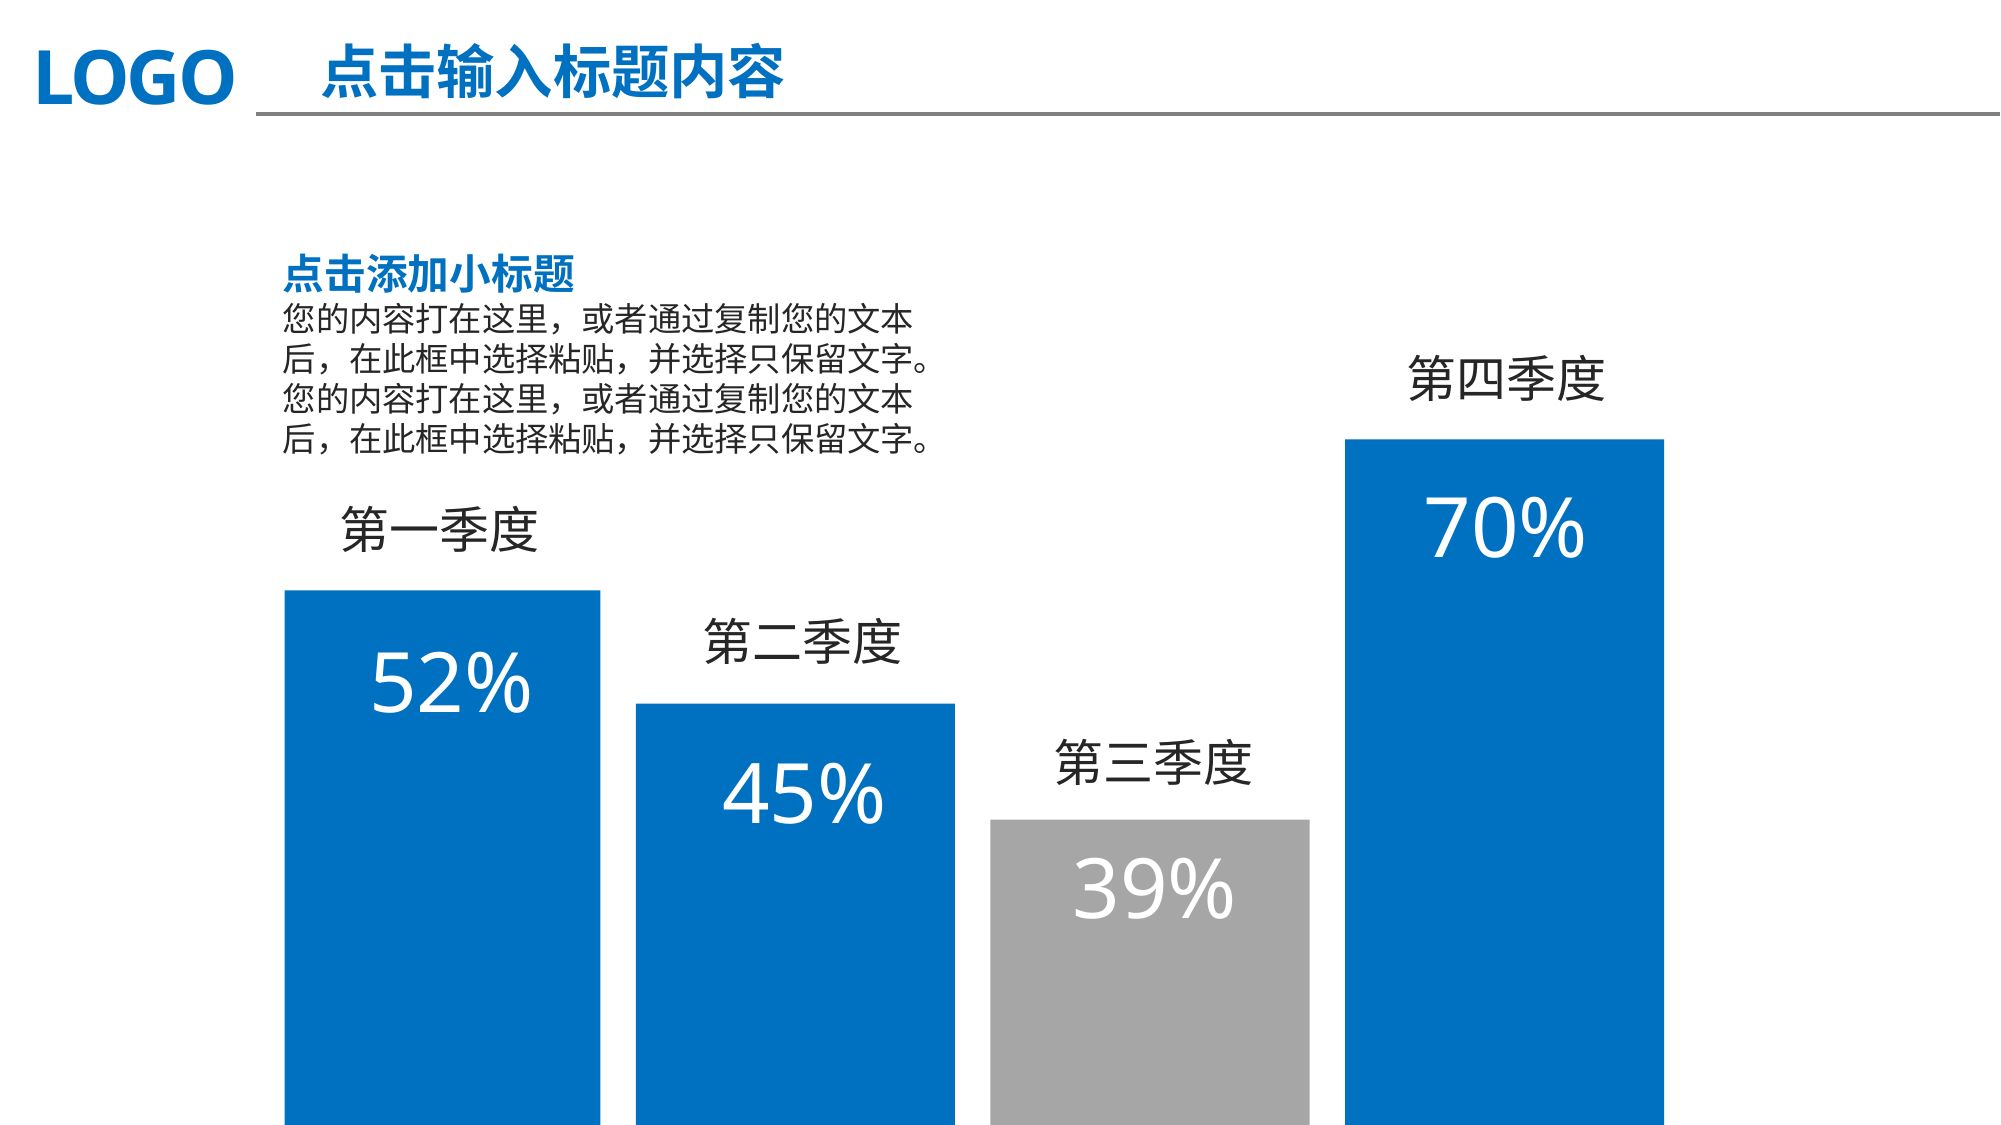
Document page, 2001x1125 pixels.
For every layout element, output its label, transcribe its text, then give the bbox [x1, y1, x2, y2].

text_box 第一季度 [325, 498, 560, 566]
text_box 70% [1409, 466, 1604, 582]
text_box [284, 590, 601, 1125]
text_box [635, 703, 955, 1125]
text_box 39% [1058, 828, 1253, 943]
text_box 52% [354, 621, 549, 737]
text_box 45% [707, 732, 902, 848]
text_box 第三季度 [1040, 731, 1274, 799]
text_box [990, 819, 1310, 1125]
text_box 第二季度 [689, 610, 924, 679]
text_box 第四季度 [1392, 347, 1627, 416]
text_box 点击输入标题内容 [283, 28, 823, 113]
text_box [1345, 439, 1665, 1125]
text_box 点击添加小标题 您的内容打在这里，或者通过复制您的文本后，在此框中选择粘贴，并选择只保留文字。 您的内容打在这里，或者通过复制您的文本后，在此框中选择粘贴，并选择只保留文字。 [267, 190, 960, 465]
